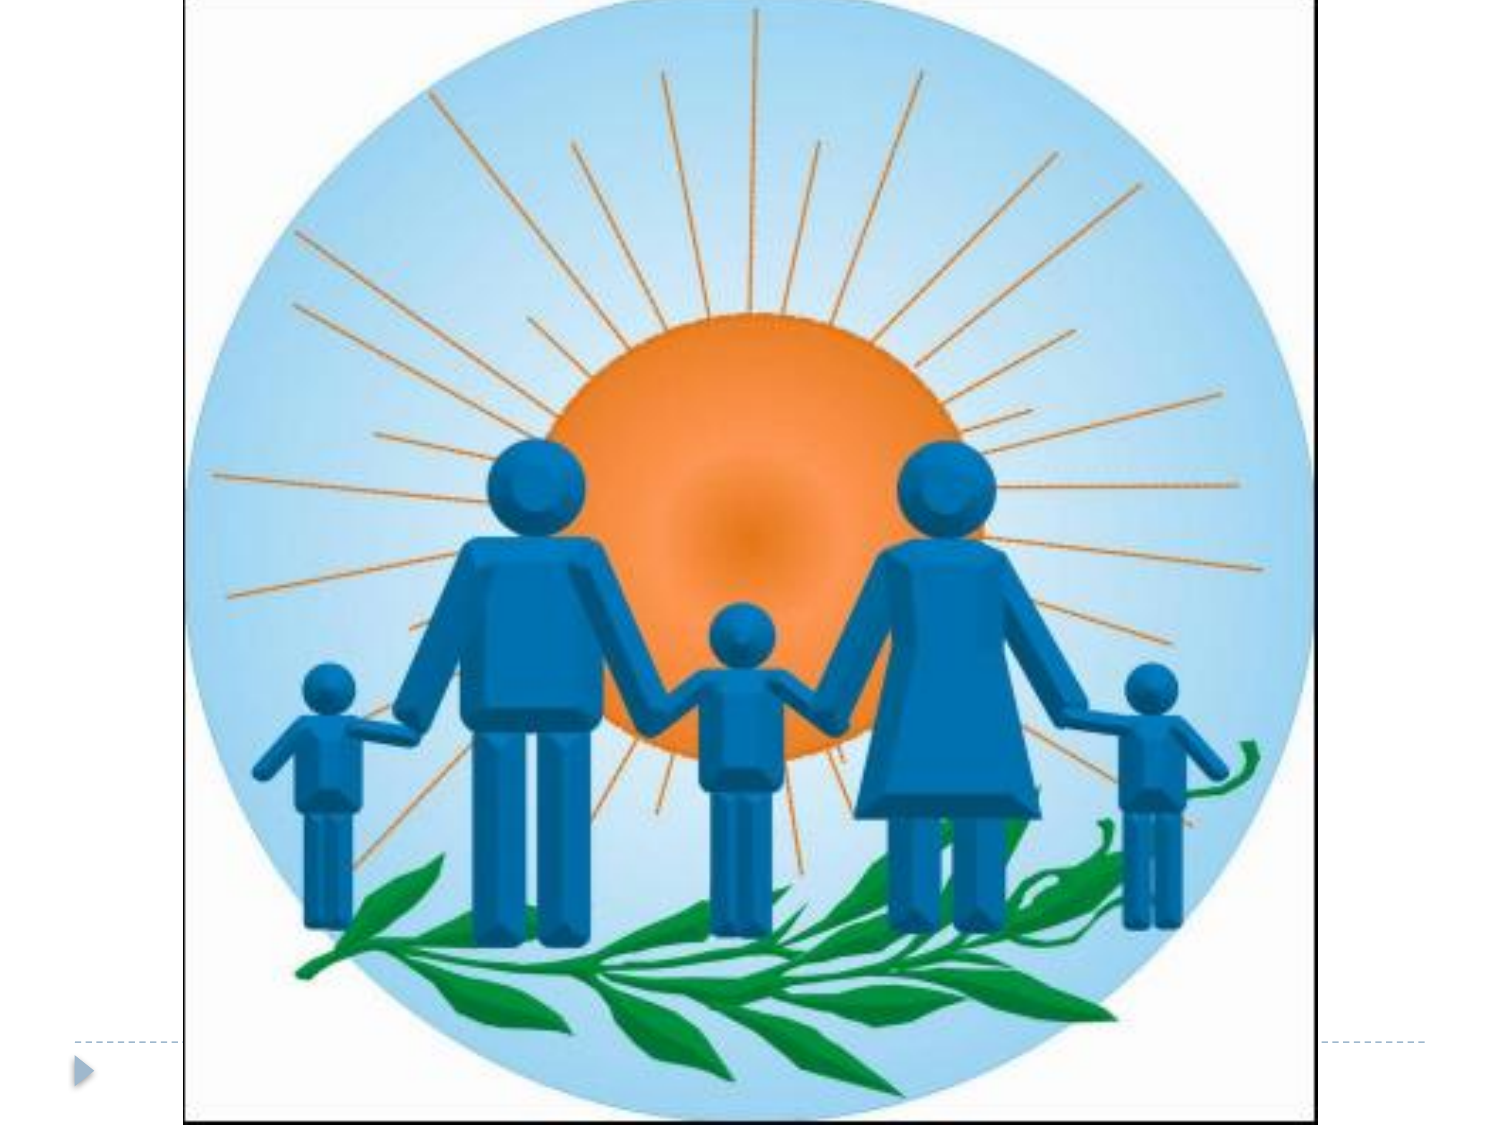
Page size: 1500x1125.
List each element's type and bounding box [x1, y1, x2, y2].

picture [182, 0, 1318, 1125]
